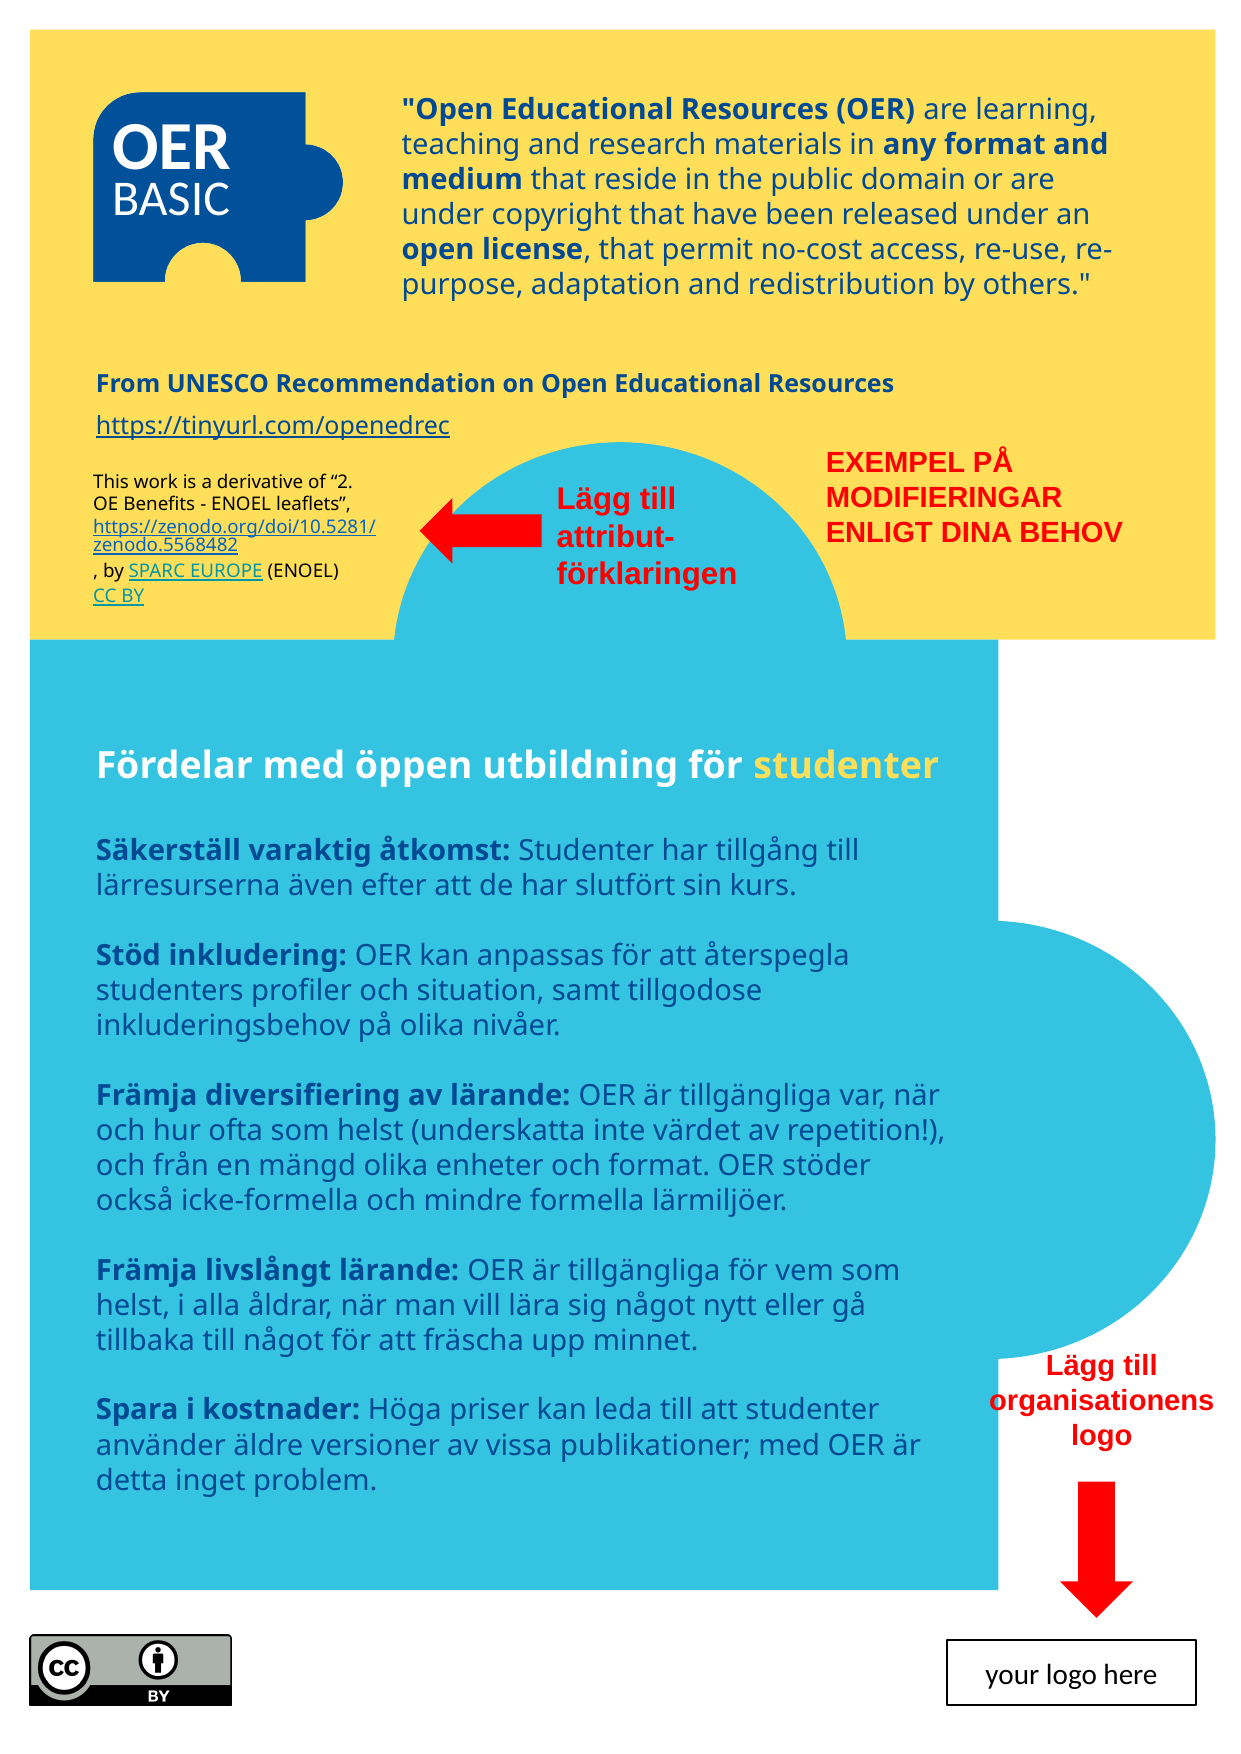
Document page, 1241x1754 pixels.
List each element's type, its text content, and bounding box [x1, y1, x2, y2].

text_box Lägg till organisationens logo [963, 1331, 1240, 1466]
text_box Lägg till attribut- förklaringen [541, 463, 762, 606]
text_box [453, 453, 717, 514]
text_box Fördelar med öppen utbildning för studenter Säkerställ varaktig åtkomst: Studenter har tillgång till lärresurserna även efter att de har slutfört sin kurs. Stöd inkludering: OER kan anpassas för att återspegla studenters profiler och situation, samt tillgodose inkluderingsbehov på olika nivåer. Främja diversifiering av lärande: OER är tillgängliga var, när och hur ofta som helst (underskatta inte värdet av repetition!), och från en mängd olika enheter och format. OER stöder också icke-formella och mindre formella lärmiljöer. Främja livslångt lärande: OER är tillgängliga för vem som helst, i alla åldrar, när man vill lära sig något nytt eller gå tillbaka till något för att fräscha upp minnet. Spara i kostnader: Höga priser kan leda till att studenter använder äldre versioner av vissa publikationer; med OER är detta inget problem. [80, 726, 964, 1511]
text_box [393, 490, 848, 726]
picture [93, 92, 343, 282]
picture [29, 1634, 233, 1706]
text_box From UNESCO Recommendation on Open Educational Resources https://tinyurl.com/openedrec [80, 365, 1241, 453]
text_box "Open Educational Resources (OER) are learning, teaching and research materials in any format and medium that reside in the public domain or are under copyright that have been released under an open license, that permit no-cost access, re-use, re-purpose, adaptation and redistribution by others." [386, 75, 1147, 316]
text_box [964, 920, 1216, 1331]
text_box [419, 497, 542, 564]
text_box EXEMPEL PÅ MODIFIERINGAR ENLIGT DINA BEHOV [810, 428, 1188, 563]
text_box [29, 29, 1216, 639]
text_box [1059, 1481, 1134, 1618]
text_box [824, 453, 1216, 640]
text_box [29, 639, 999, 1591]
text_box your logo here [947, 1639, 1197, 1705]
text_box This work is a derivative of “2. OE Benefits - ENOEL leaflets”, https://zenodo.org/doi/10.5281/zenodo.5568482, by SPARC EUROPE (ENOEL) CC BY [80, 457, 393, 604]
